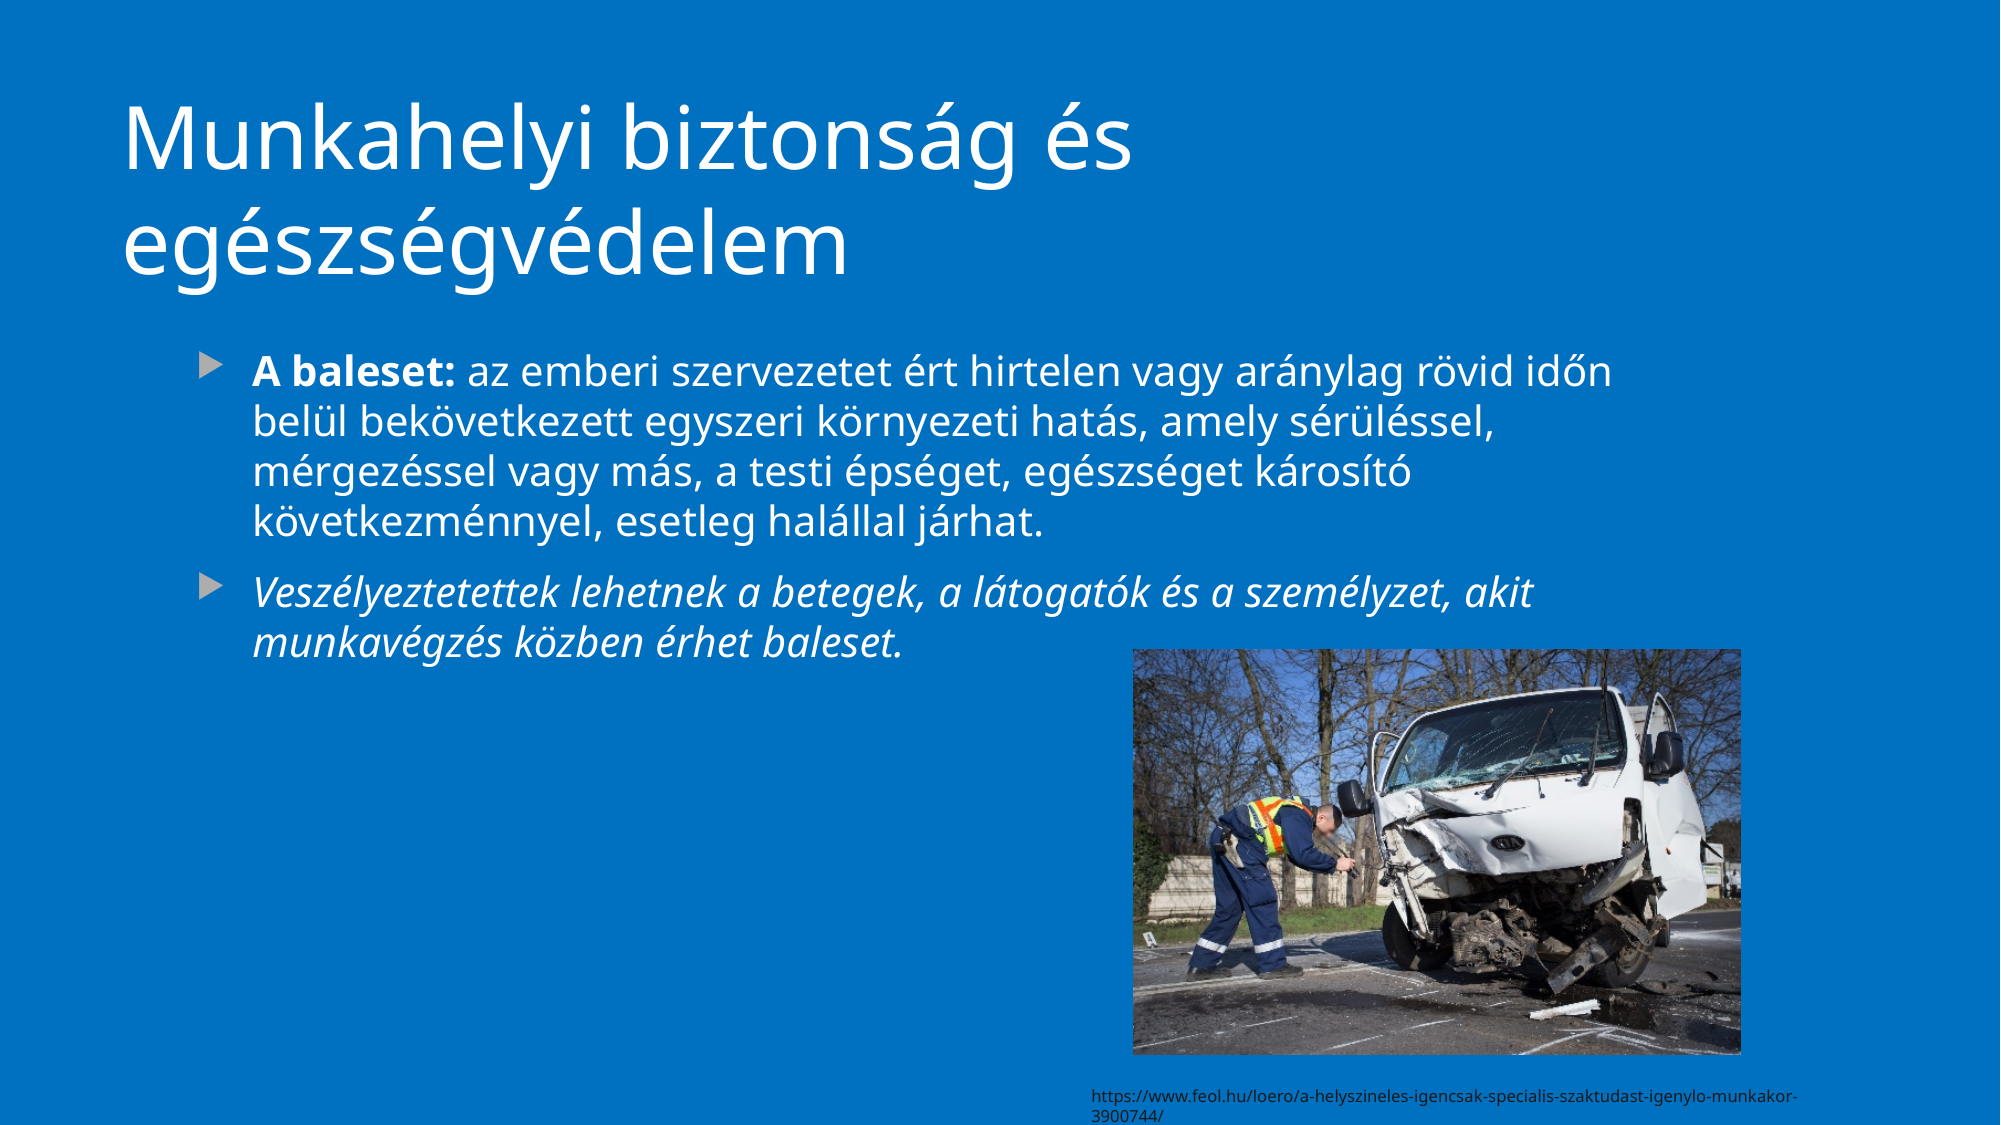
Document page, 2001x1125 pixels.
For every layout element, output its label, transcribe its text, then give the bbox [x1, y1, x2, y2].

title Munkahelyi biztonság és egészségvédelem [106, 74, 1649, 304]
picture [1133, 649, 1741, 1055]
list A baleset: az emberi szervezetet ért hirtelen vagy aránylag rövid időn belül bekövetkezett egyszeri környezeti hatás, amely sérüléssel, mérgezéssel vagy más, a testi épséget, egészséget károsító következménnyel, esetleg halállal járhat. Veszélyeztetettek lehetnek a betegek, a látogatók és a személyzet, akit munkavégzés közben érhet baleset. [181, 336, 1649, 1025]
text_box https://www.feol.hu/loero/a-helyszineles-igencsak-specialis-szaktudast-igenylo-munkakor-3900744/ [1076, 1078, 1827, 1125]
